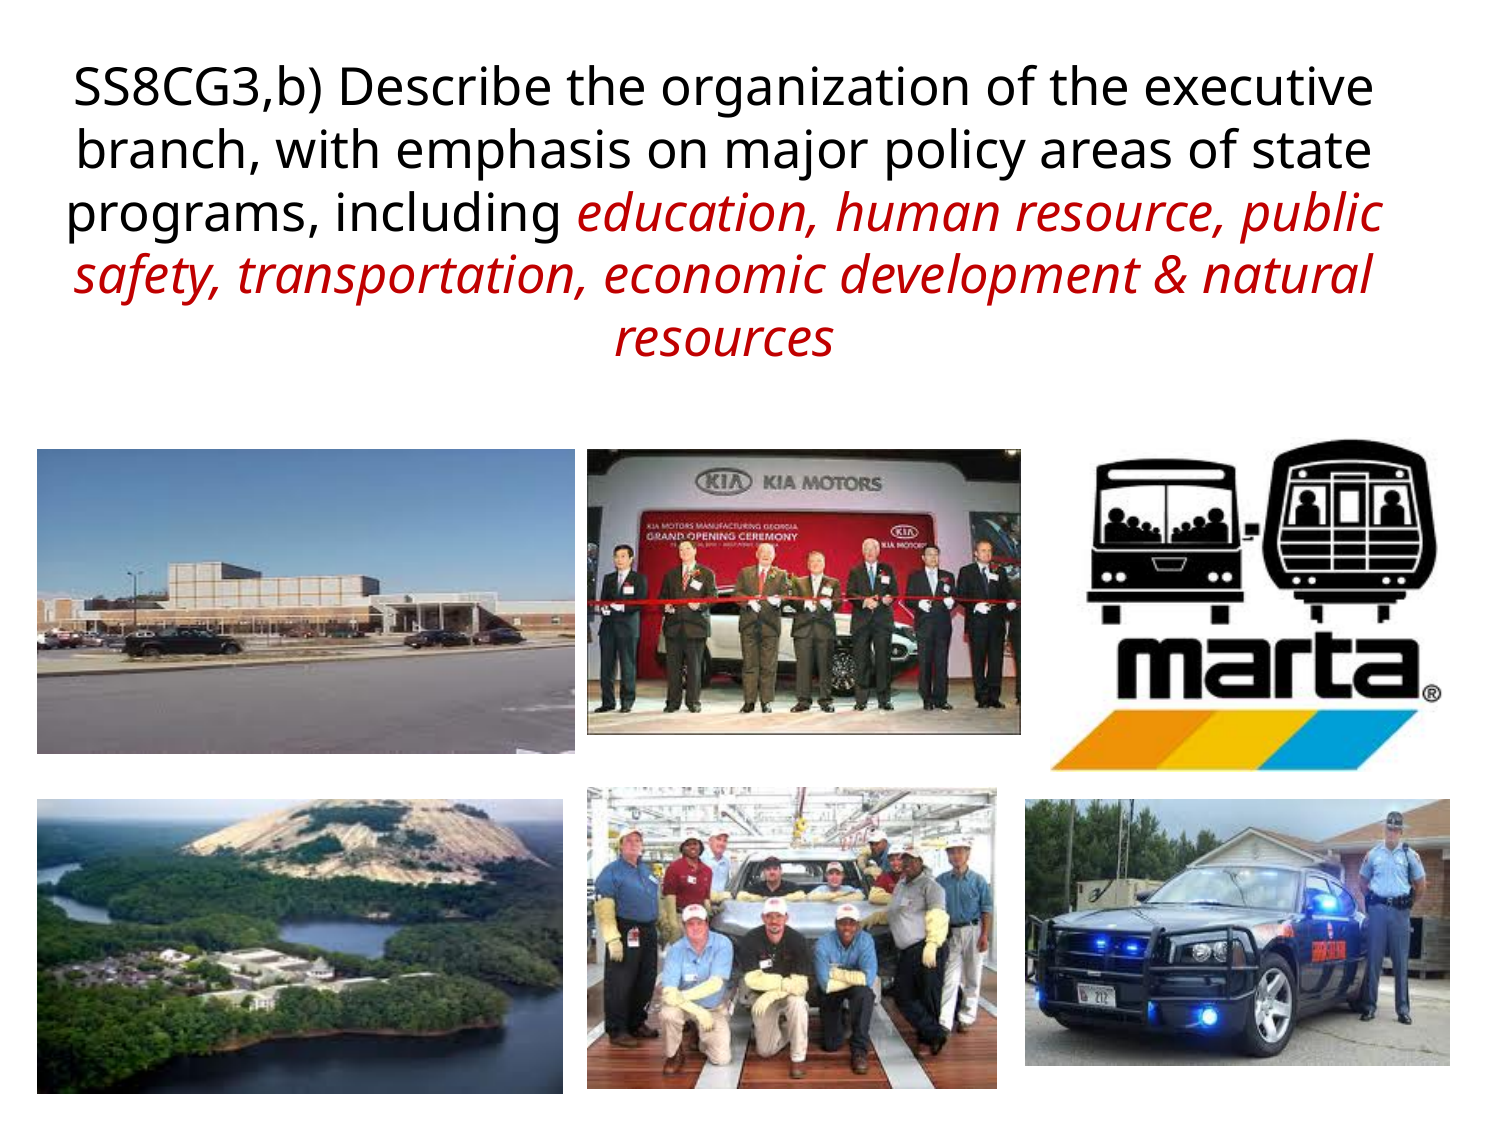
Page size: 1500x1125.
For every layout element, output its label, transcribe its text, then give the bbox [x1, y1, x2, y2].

picture [37, 799, 563, 1094]
picture [1024, 799, 1451, 1066]
picture [1049, 437, 1443, 772]
picture [587, 787, 997, 1090]
title SS8CG3,b) Describe the organization of the executive branch, with emphasis on major policy areas of state programs, including education, human resource, public safety, transportation, economic development & natural resources [50, 45, 1400, 375]
picture [587, 449, 1021, 735]
picture [37, 449, 576, 754]
